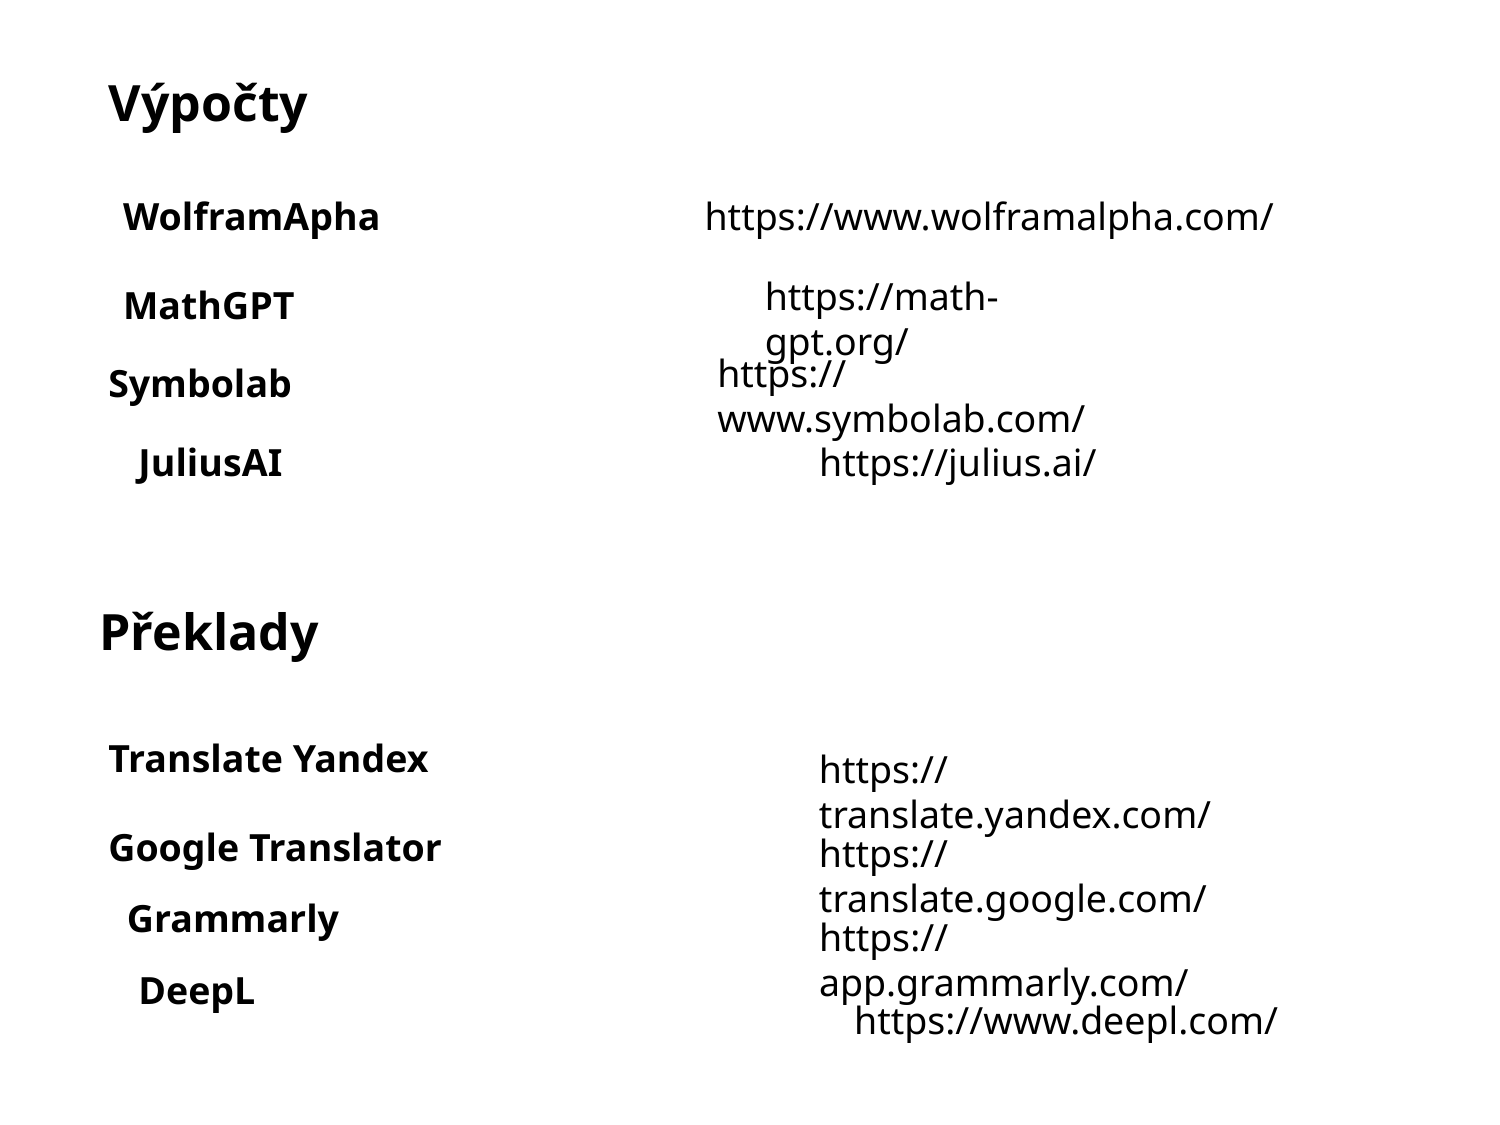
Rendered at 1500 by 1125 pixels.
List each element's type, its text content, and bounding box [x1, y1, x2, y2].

text_box WolframApha [108, 185, 590, 246]
text_box https://www.deepl.com/ [839, 989, 1321, 1050]
text_box DeepL [123, 959, 605, 1020]
text_box https://app.grammarly.com/ [804, 906, 1310, 1011]
text_box Výpočty [93, 60, 358, 149]
text_box JuliusAI [123, 431, 605, 491]
text_box https://julius.ai/ [804, 431, 1117, 491]
text_box MathGPT [108, 274, 590, 335]
text_box https://translate.google.com/ [804, 822, 1321, 928]
text_box https://math-gpt.org/ [750, 265, 1139, 342]
text_box https://www.symbolab.com/ [702, 342, 1219, 448]
text_box https://translate.yandex.com/ [804, 738, 1321, 822]
text_box Překlady [84, 589, 349, 678]
text_box https://www.wolframalpha.com/ [689, 185, 1458, 246]
text_box Google Translator [93, 816, 575, 877]
text_box Symbolab [93, 352, 575, 413]
text_box Translate Yandex [93, 727, 575, 788]
text_box Grammarly [112, 888, 594, 948]
